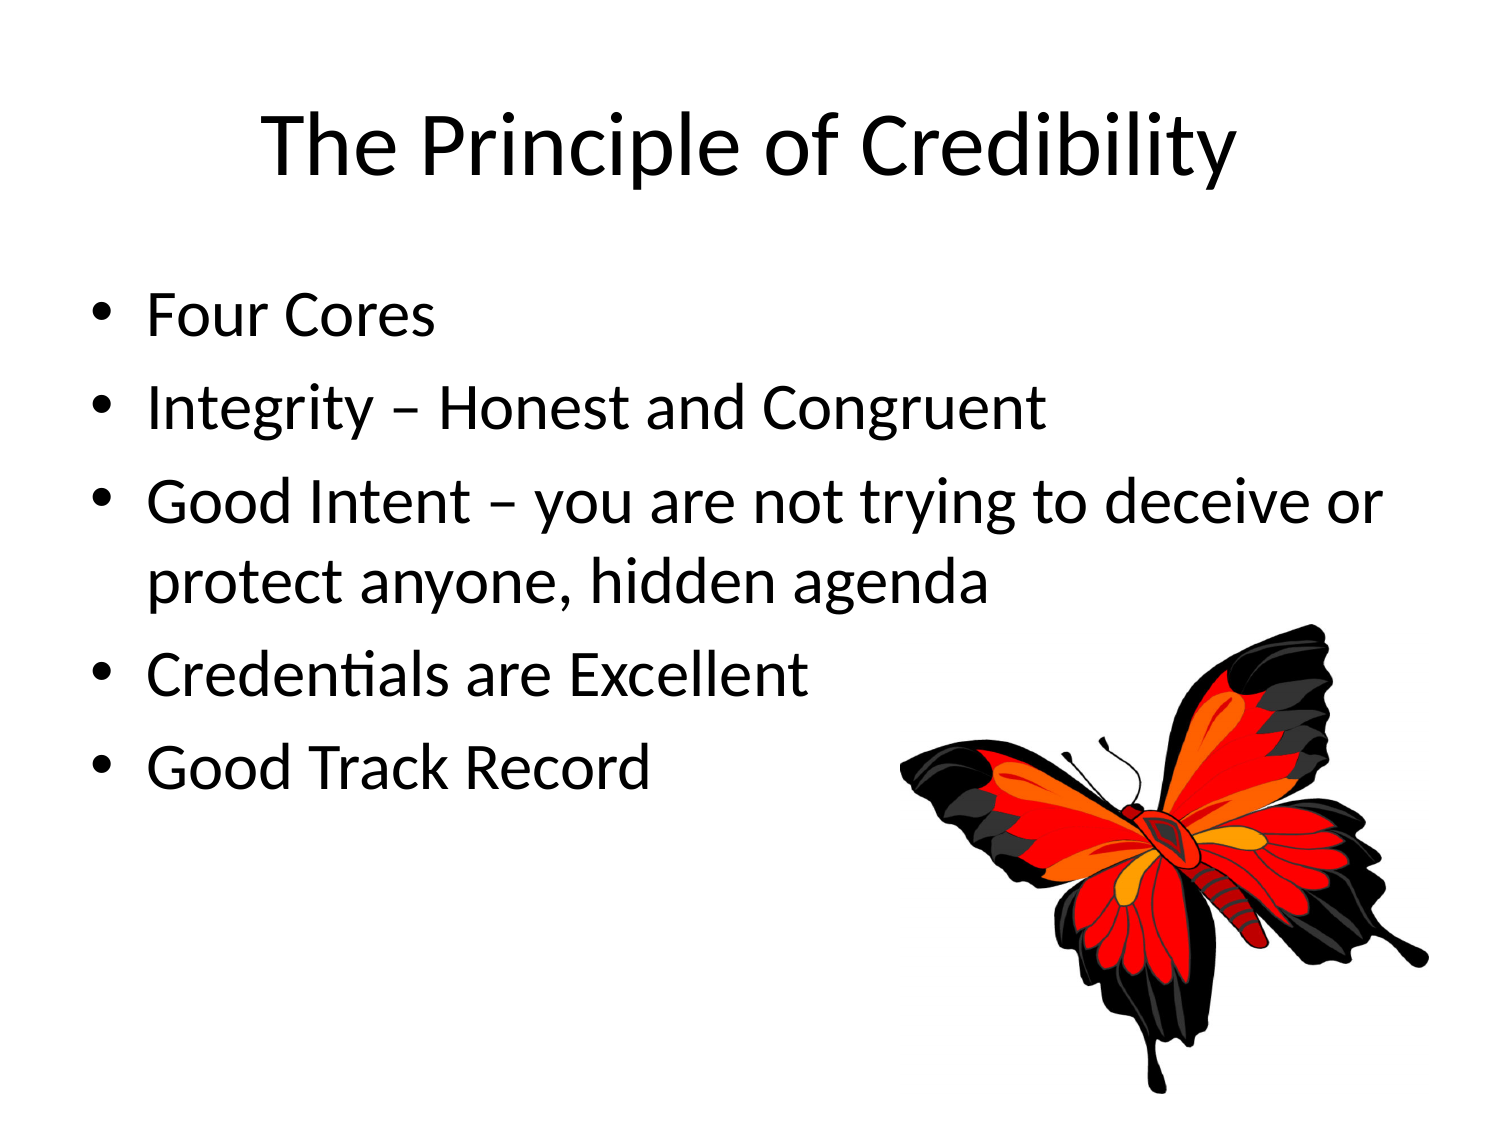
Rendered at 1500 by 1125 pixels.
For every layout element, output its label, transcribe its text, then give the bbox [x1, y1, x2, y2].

title The Principle of Credibility [75, 45, 1425, 233]
list Four Cores Integrity – Honest and Congruent Good Intent – you are not trying to deceive or protect anyone, hidden agenda Credentials are Excellent Good Track Record [75, 262, 1425, 1005]
picture [899, 624, 1430, 1095]
